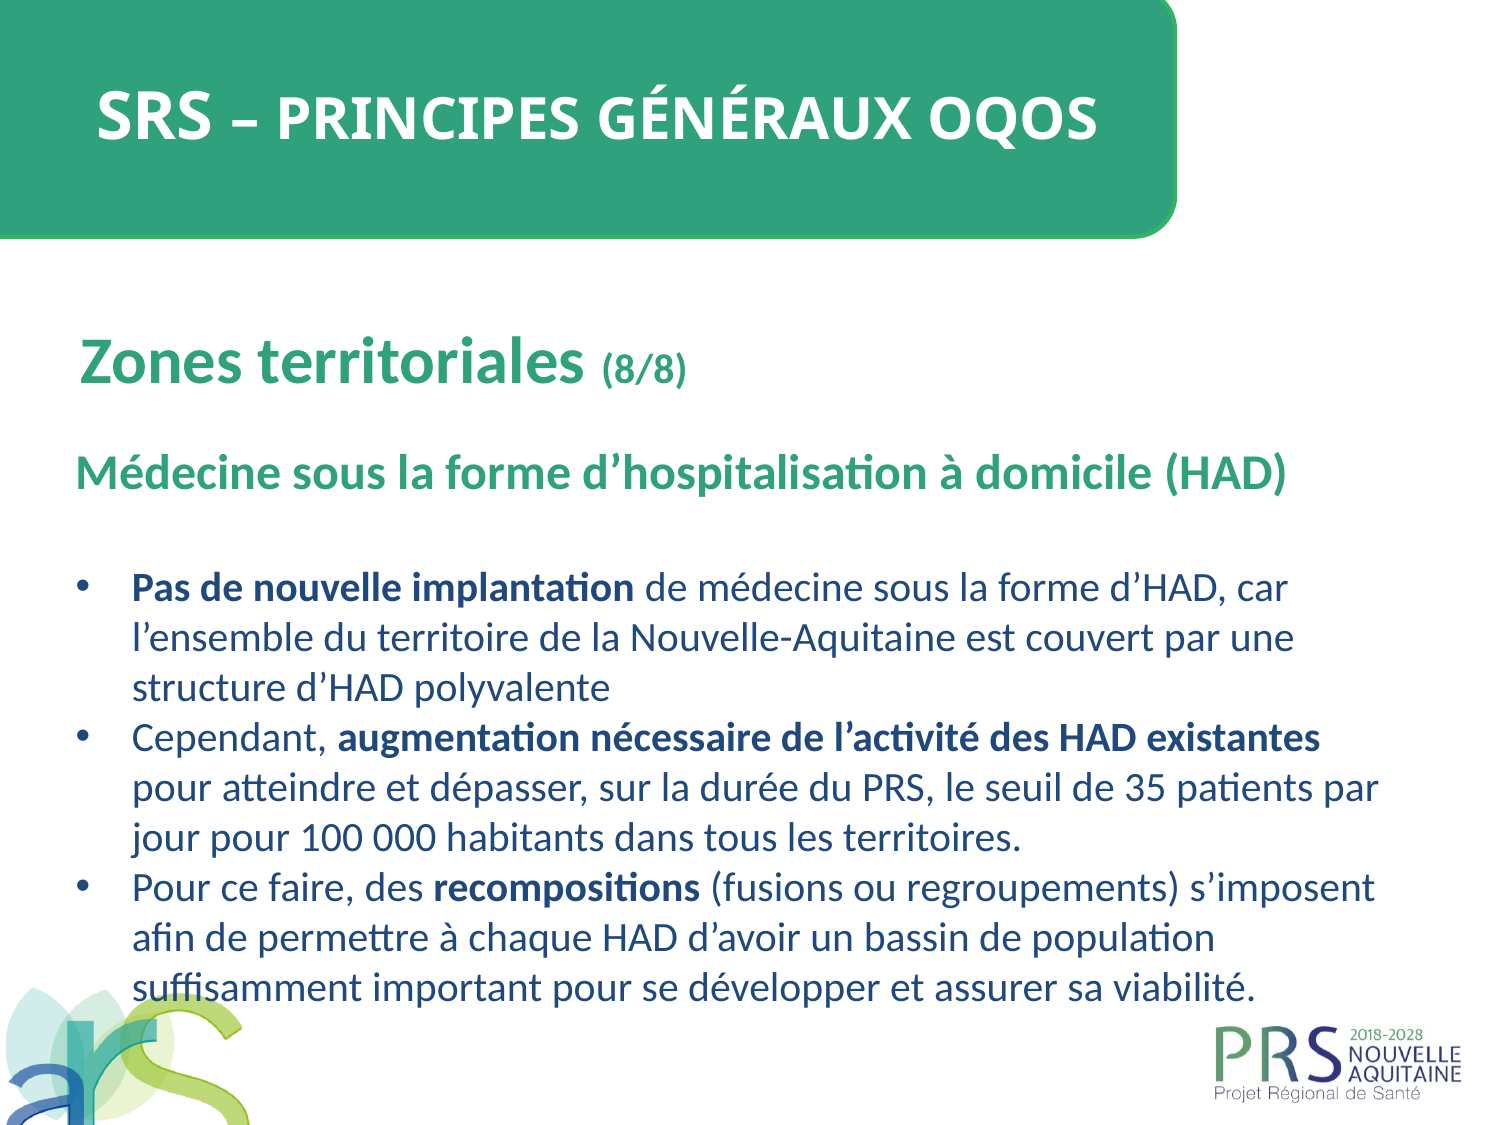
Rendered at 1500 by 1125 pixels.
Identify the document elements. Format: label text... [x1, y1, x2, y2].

text_box Médecine sous la forme d’hospitalisation à domicile (HAD) Pas de nouvelle implantation de médecine sous la forme d’HAD, car l’ensemble du territoire de la Nouvelle-Aquitaine est couvert par une structure d’HAD polyvalente Cependant, augmentation nécessaire de l’activité des HAD existantes pour atteindre et dépasser, sur la durée du PRS, le seuil de 35 patients par jour pour 100 000 habitants dans tous les territoires. Pour ce faire, des recompositions (fusions ou regroupements) s’imposent afin de permettre à chaque HAD d’avoir un bassin de population suffisamment important pour se développer et assurer sa viabilité. [60, 432, 1420, 1103]
list Zones territoriales (8/8) [64, 239, 1447, 539]
picture [5, 987, 250, 1125]
text_box SRS – Principes généraux OQOS [29, 19, 1415, 207]
picture [1420, 1023, 1466, 1103]
text_box [0, 0, 1176, 239]
